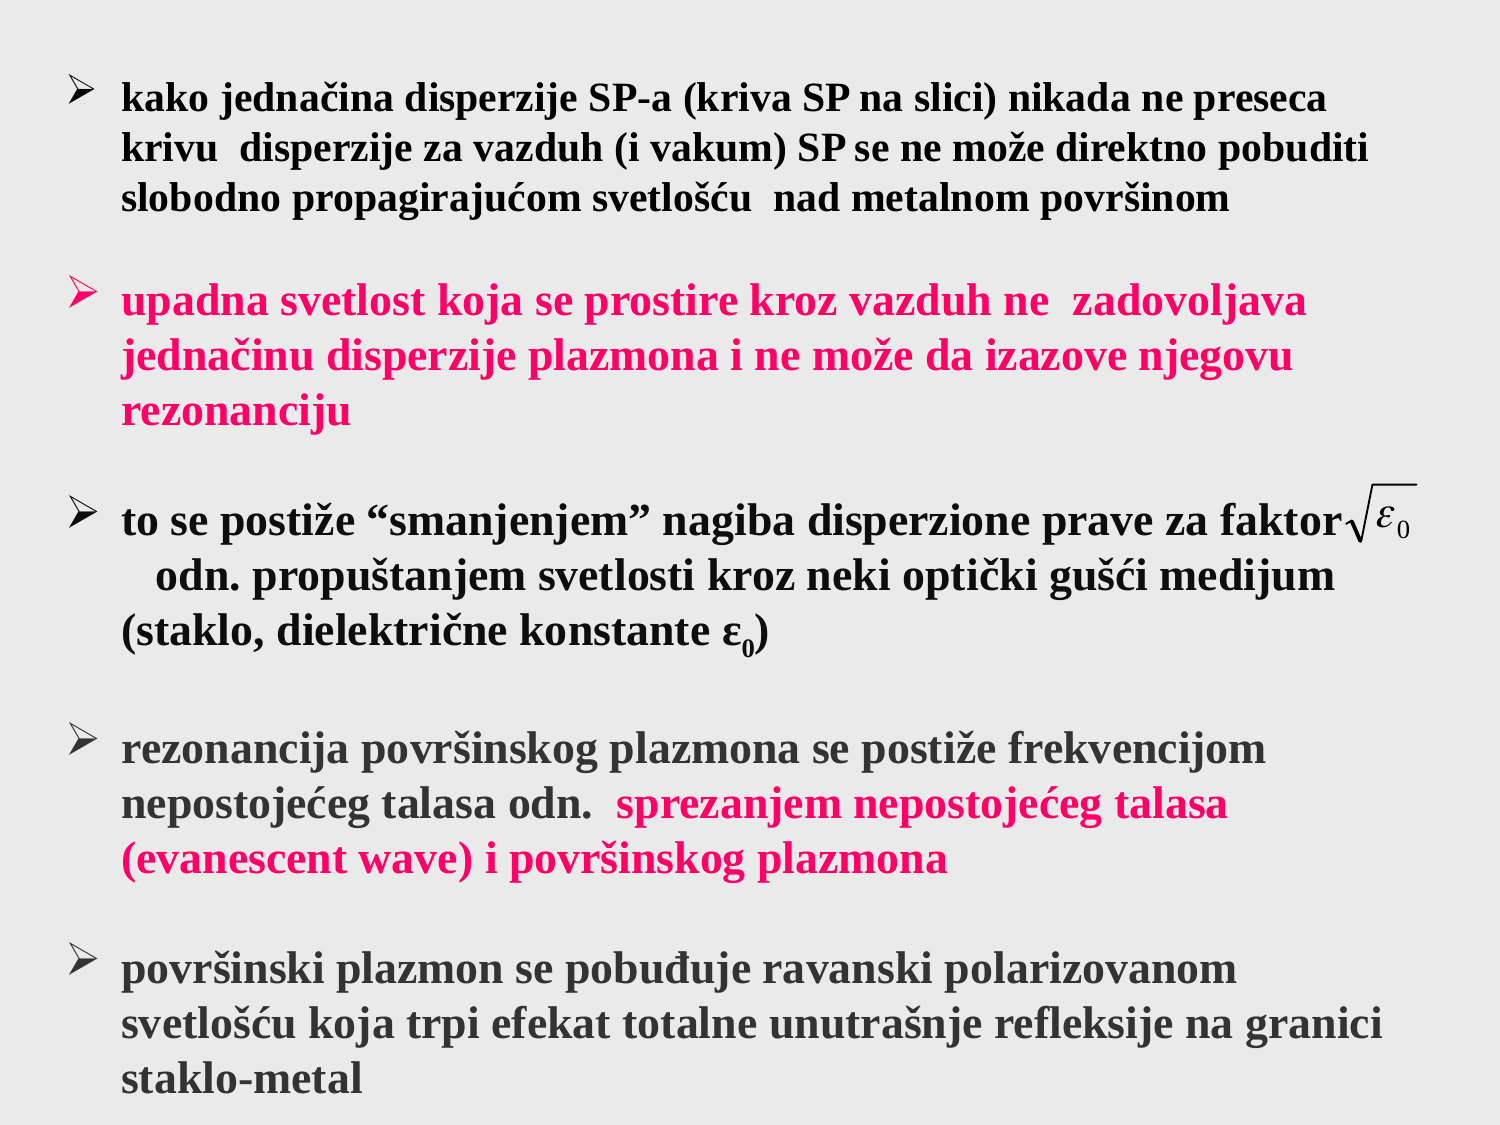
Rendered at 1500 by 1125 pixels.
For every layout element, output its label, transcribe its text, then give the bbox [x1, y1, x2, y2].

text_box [1337, 474, 1426, 555]
list kako jednačina disperzije SP-a (kriva SP na slici) nikada ne preseca krivu disperzije za vazduh (i vakum) SP se ne može direktno pobuditi slobodno propagirajućom svetlošću nad metalnom površinom upadna svetlost koja se prostire kroz vazduh ne zadovoljava jednačinu disperzije plazmona i ne može da izazove njegovu rezonanciju to se postiže “smanjenjem” nagiba disperzione prave za faktor odn. propuštanjem svetlosti kroz neki optički gušći medijum (staklo, dielektrične konstante ε0) rezonancija površinskog plazmona se postiže frekvencijom nepostojećeg talasa odn. sprezanjem nepostojećeg talasa (evanescent wave) i površinskog plazmona površinski plazmon se pobuđuje ravanski polarizovanom svetlošću koja trpi efekat totalne unutrašnje refleksije na granici staklo-metal [50, 62, 1450, 950]
